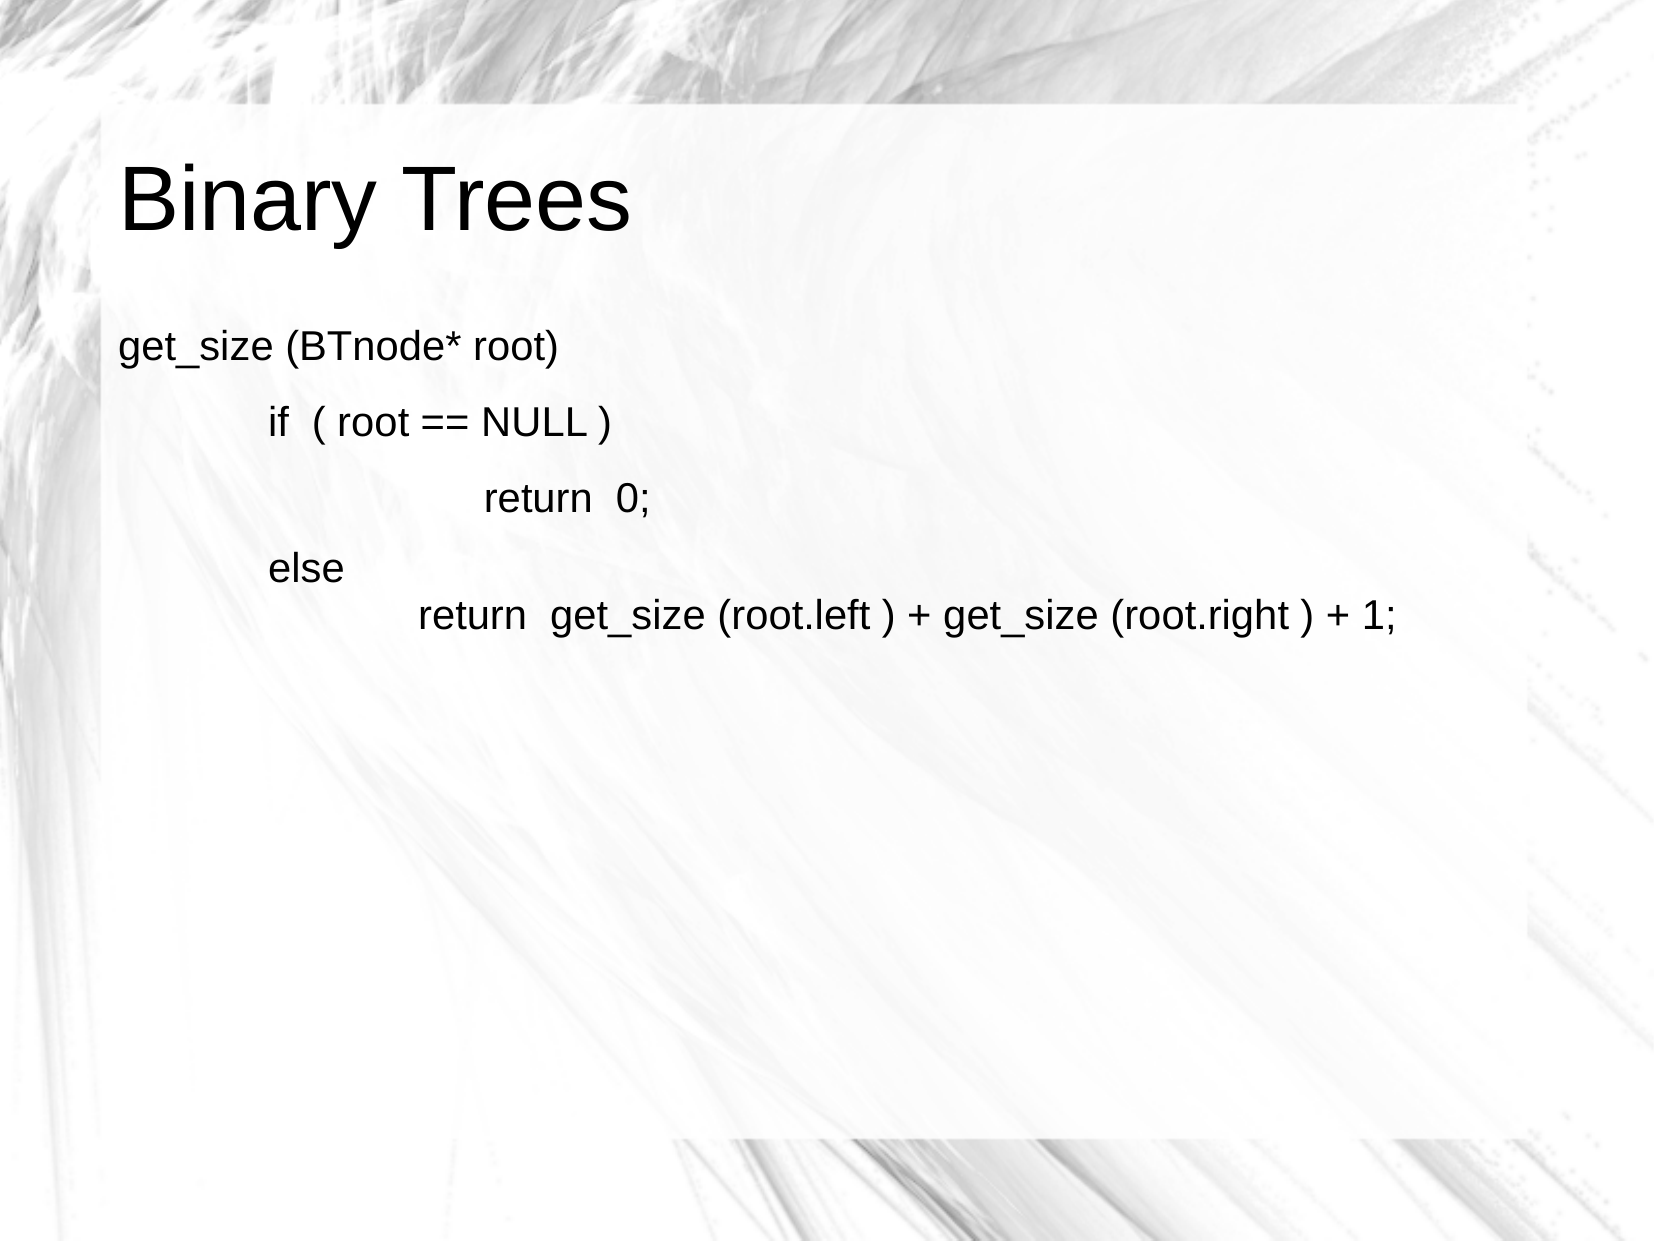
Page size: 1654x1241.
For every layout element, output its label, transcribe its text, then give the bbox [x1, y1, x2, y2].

picture [0, 0, 1654, 1241]
title Binary Trees [118, 93, 1506, 299]
list get_size (BTnode* root) if ( root == NULL ) return 0; else return get_size (root.left ) + get_size (root.right ) + 1; [118, 319, 1571, 1109]
